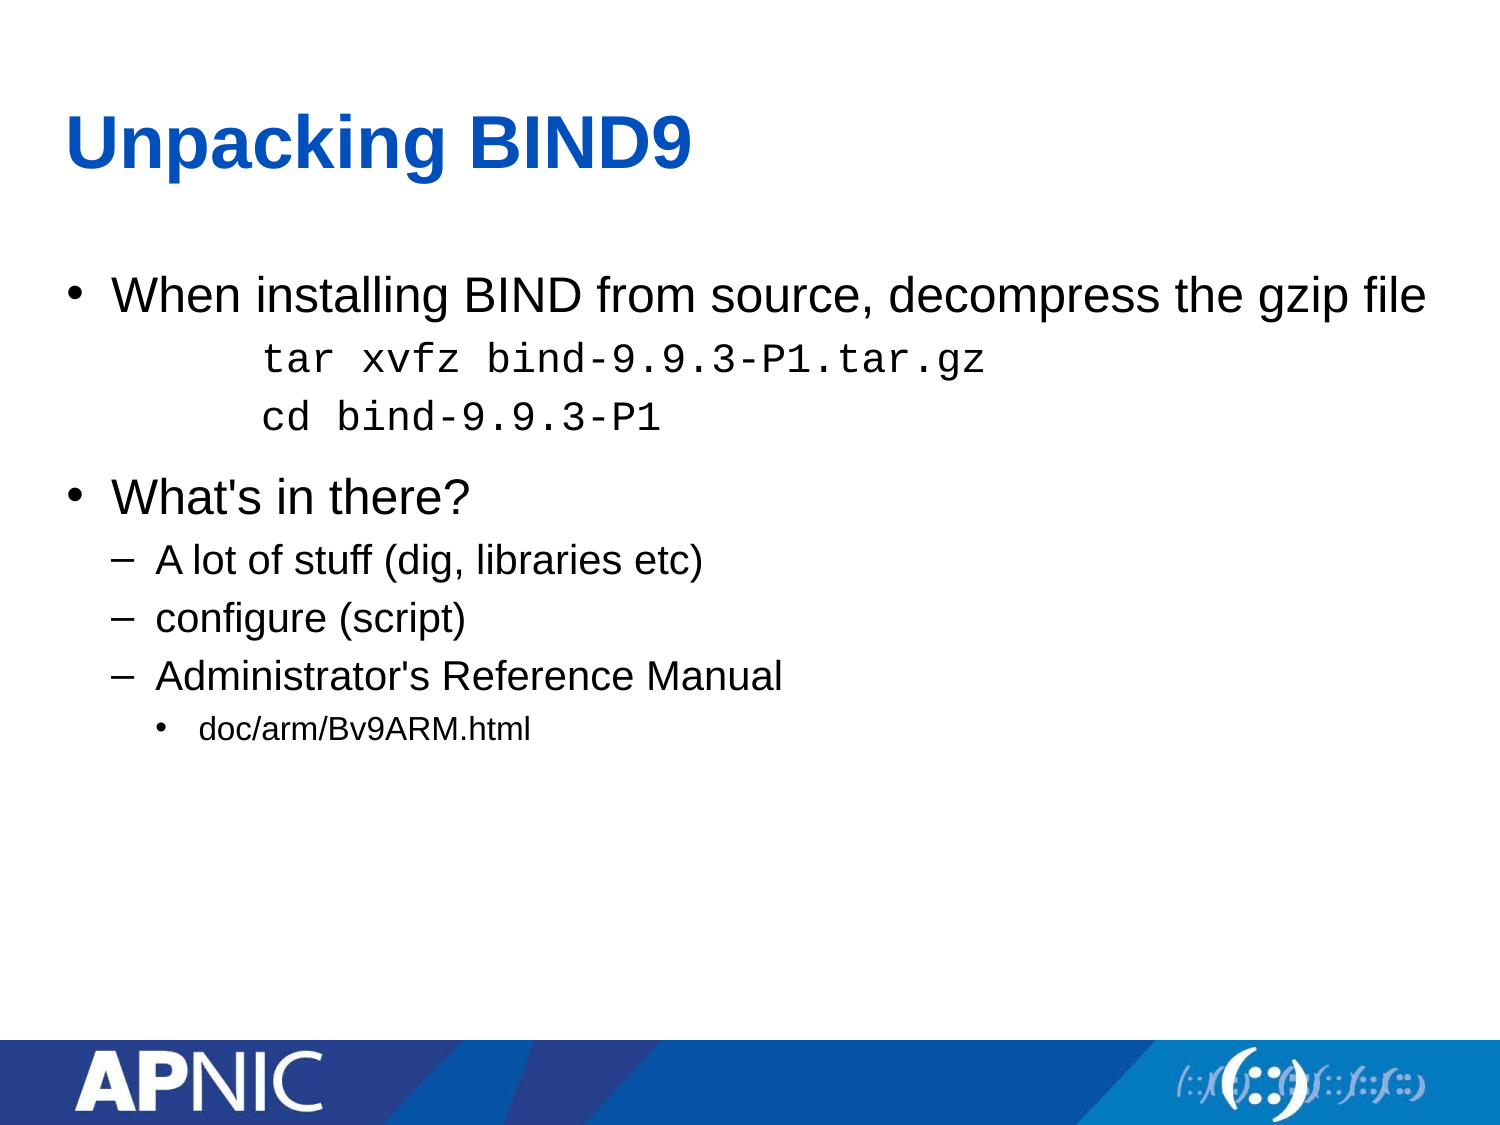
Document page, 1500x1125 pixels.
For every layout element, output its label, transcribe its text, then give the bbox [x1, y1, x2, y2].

list When installing BIND from source, decompress the gzip file tar xvfz bind-9.9.3-P1.tar.gz cd bind-9.9.3-P1 What's in there? A lot of stuff (dig, libraries etc) configure (script) Administrator's Reference Manual doc/arm/Bv9ARM.html [66, 262, 1437, 1012]
picture [0, 1040, 1500, 1125]
title Unpacking BIND9 [64, 45, 1436, 233]
